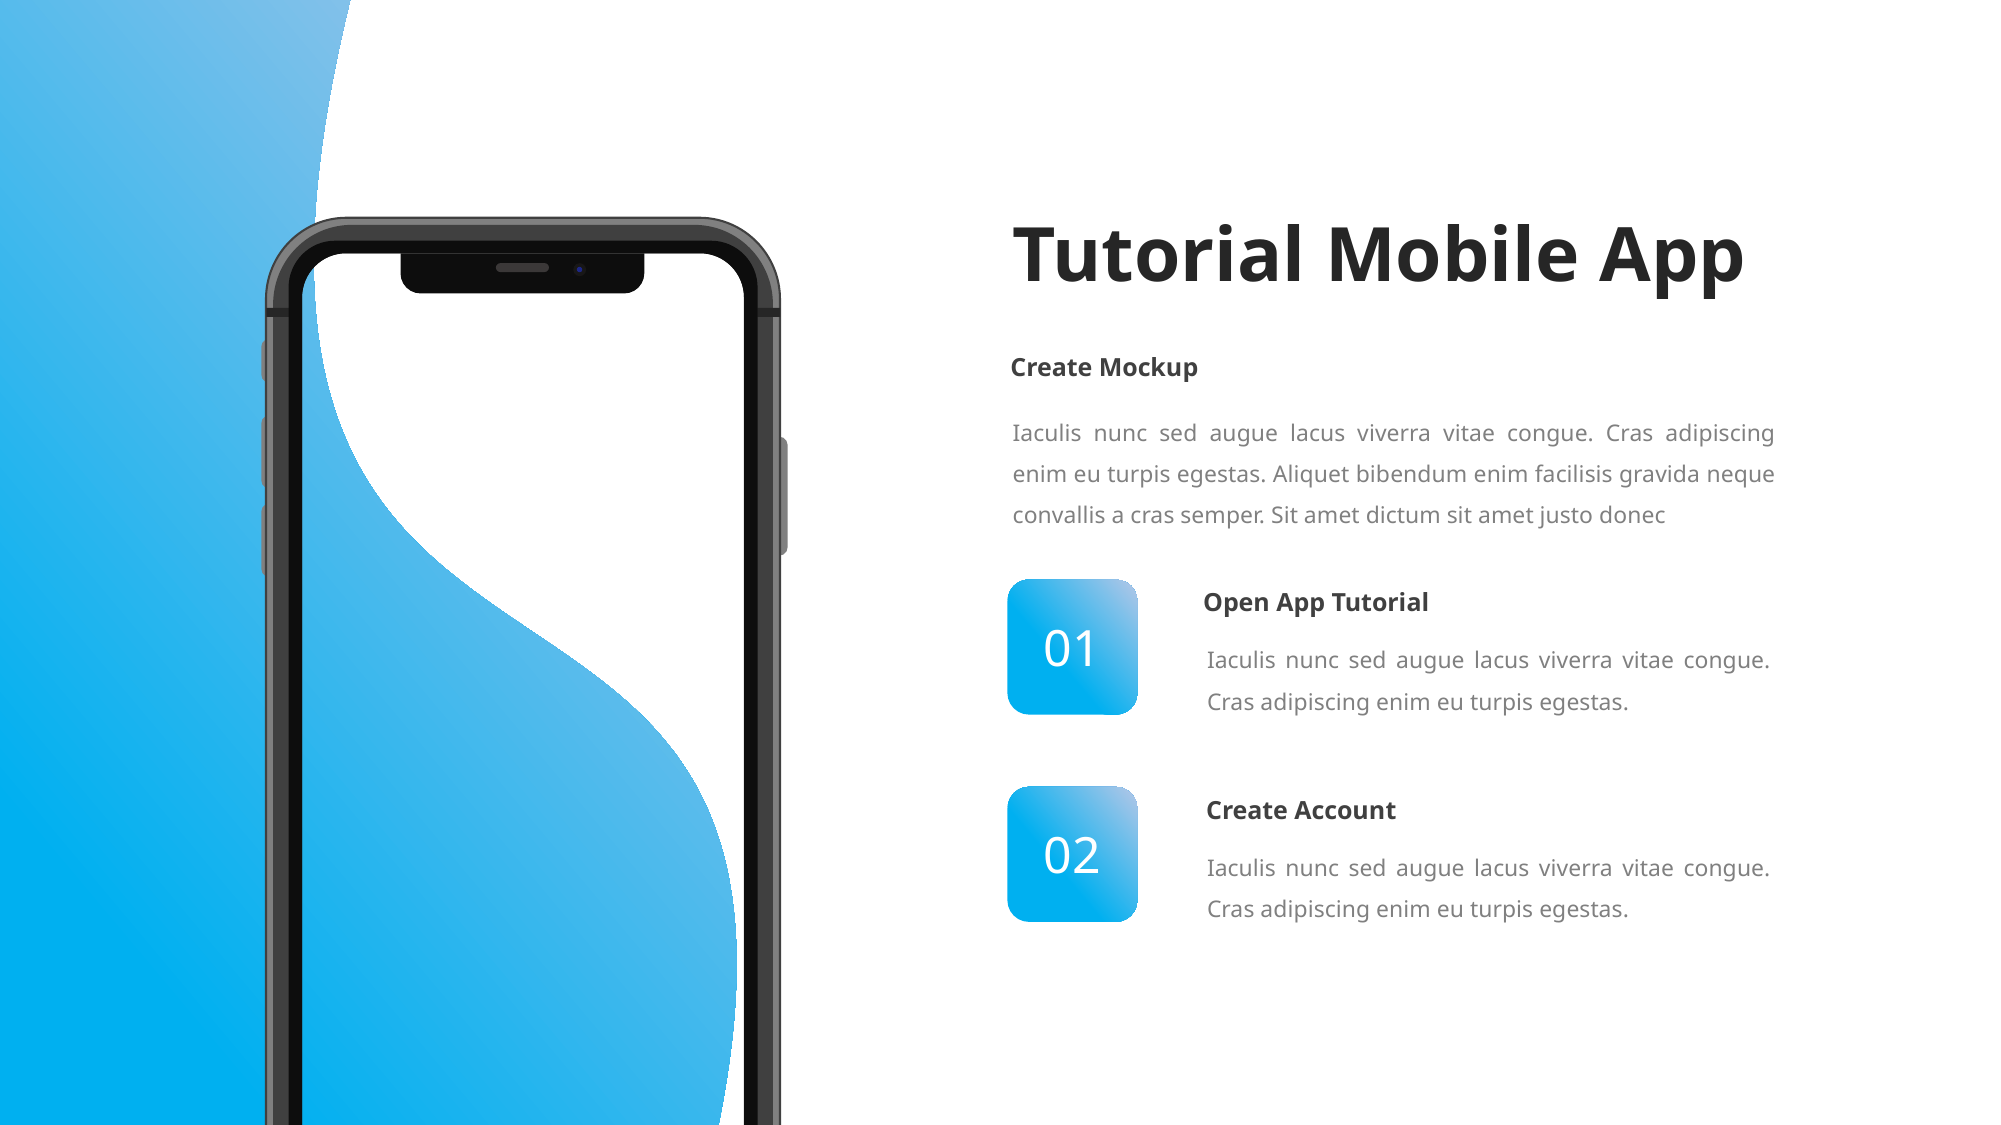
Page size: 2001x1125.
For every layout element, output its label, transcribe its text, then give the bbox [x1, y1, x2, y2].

text_box 02 [1029, 816, 1116, 892]
text_box Tutorial Mobile App [997, 199, 1827, 304]
text_box Create Mockup [995, 344, 1214, 389]
text_box 01 [1029, 609, 1116, 684]
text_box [261, 217, 788, 1125]
text_box Iaculis nunc sed augue lacus viverra vitae congue. Cras adipiscing enim eu turpis egestas. [1192, 832, 1787, 930]
text_box Open App Tutorial [1188, 579, 1445, 625]
text_box [1006, 785, 1139, 923]
text_box Iaculis nunc sed augue lacus viverra vitae congue. Cras adipiscing enim eu turpis egestas. Aliquet bibendum enim facilisis gravida neque convallis a cras semper. Sit amet dictum sit amet justo donec [997, 397, 1791, 536]
text_box Iaculis nunc sed augue lacus viverra vitae congue. Cras adipiscing enim eu turpis egestas. [1192, 624, 1787, 722]
text_box Create Account [1191, 786, 1412, 832]
picture [288, 240, 755, 1125]
text_box [1006, 578, 1139, 716]
